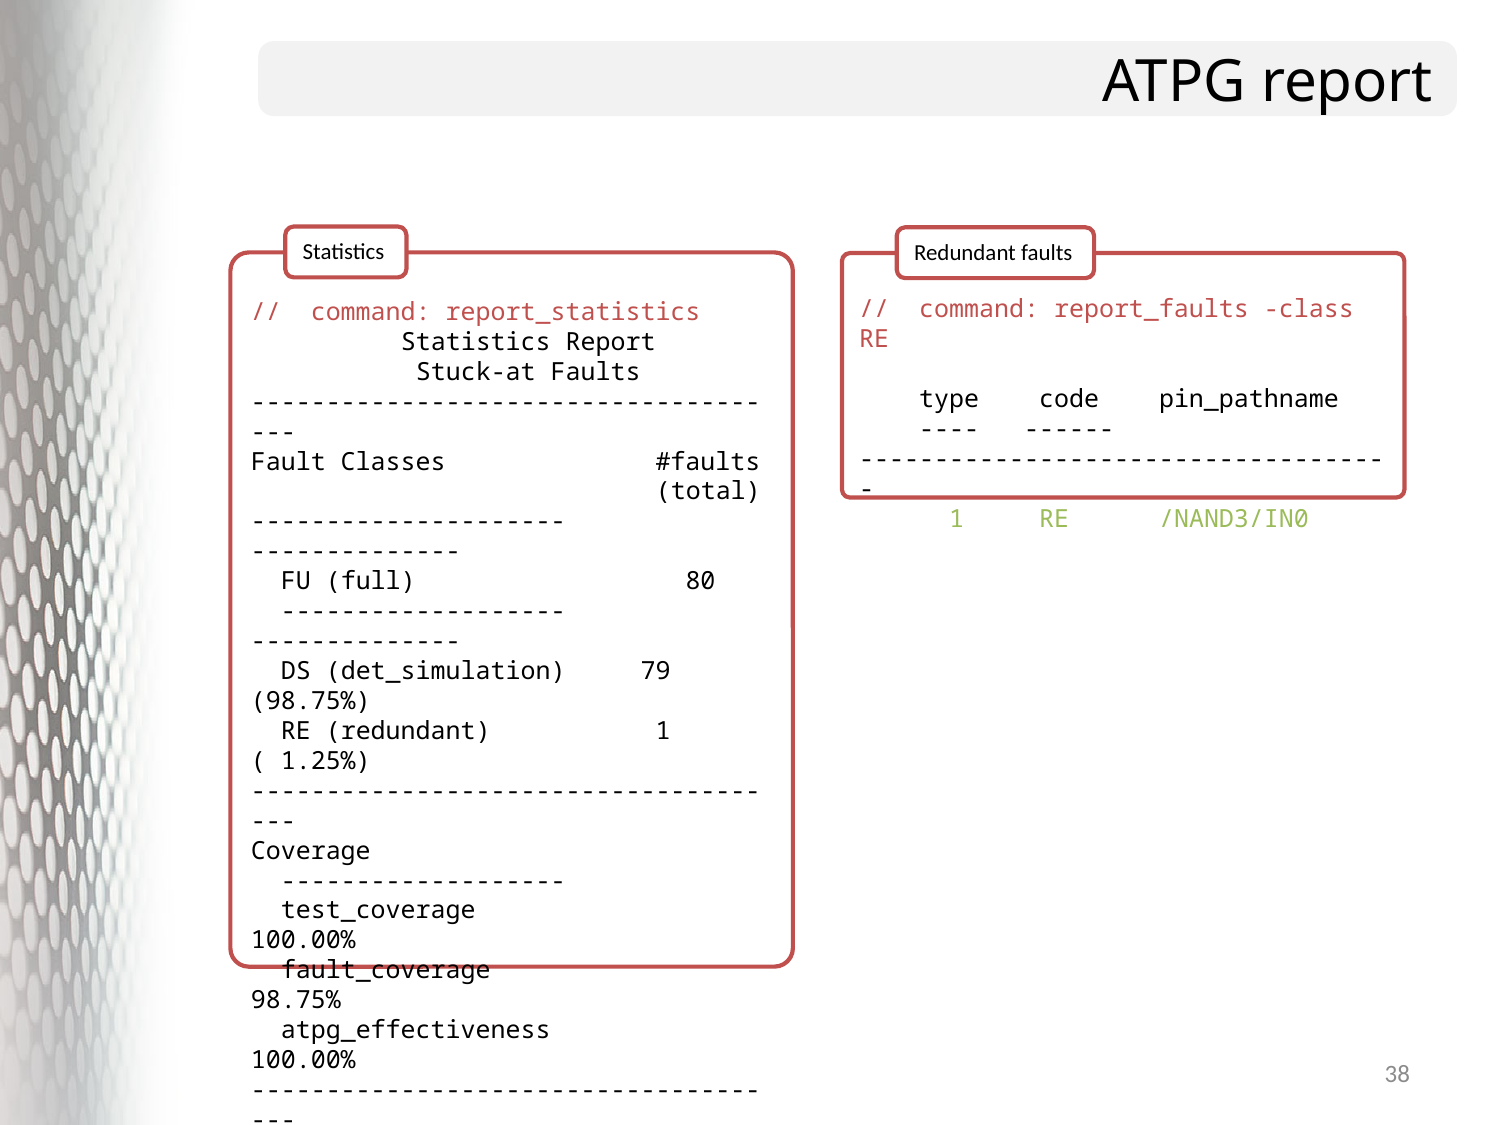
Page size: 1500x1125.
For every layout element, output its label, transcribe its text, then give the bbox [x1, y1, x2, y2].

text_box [230, 226, 794, 967]
slide_number 38 [1074, 1042, 1425, 1103]
title ATPG report [58, 40, 1449, 117]
picture [0, 0, 200, 1125]
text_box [841, 227, 1405, 498]
